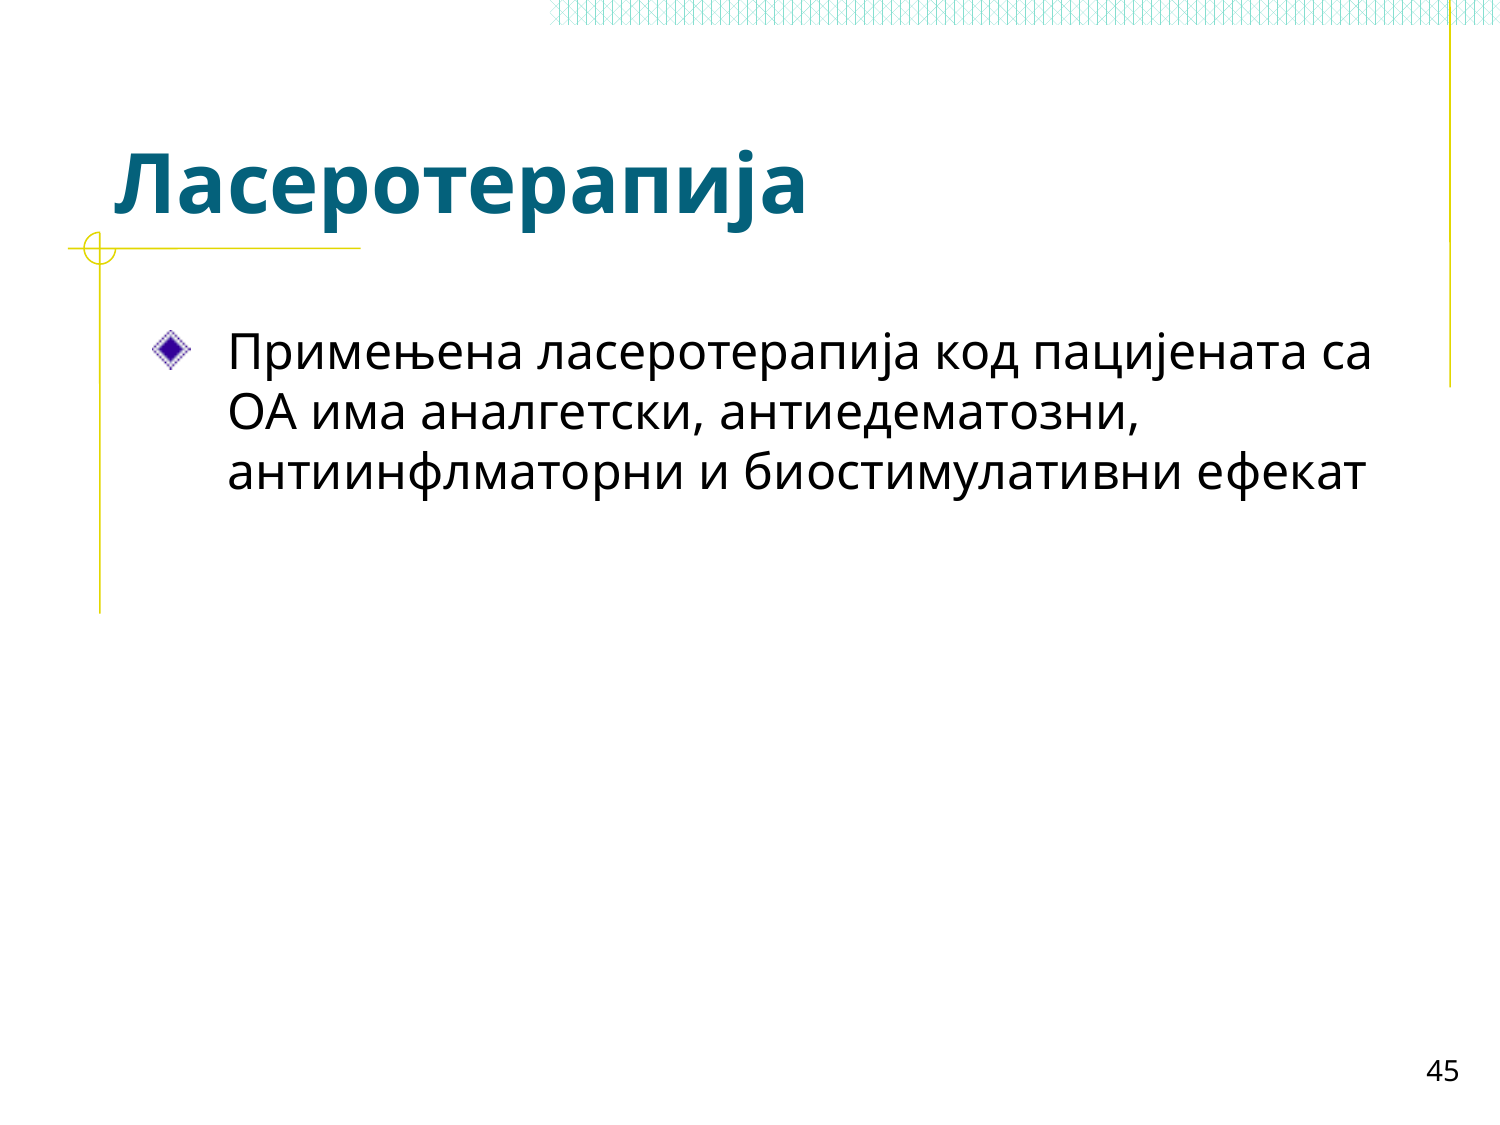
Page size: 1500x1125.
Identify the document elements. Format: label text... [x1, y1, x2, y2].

title Ласеротерапија [99, 49, 1376, 238]
list Примењена ласеротерапија код пацијената са ОА има аналгетски, антиедематозни, антиинфлматорни и биостимулативни ефекат [137, 312, 1413, 988]
slide_number 45 [1162, 1025, 1475, 1100]
picture [152, 330, 191, 370]
